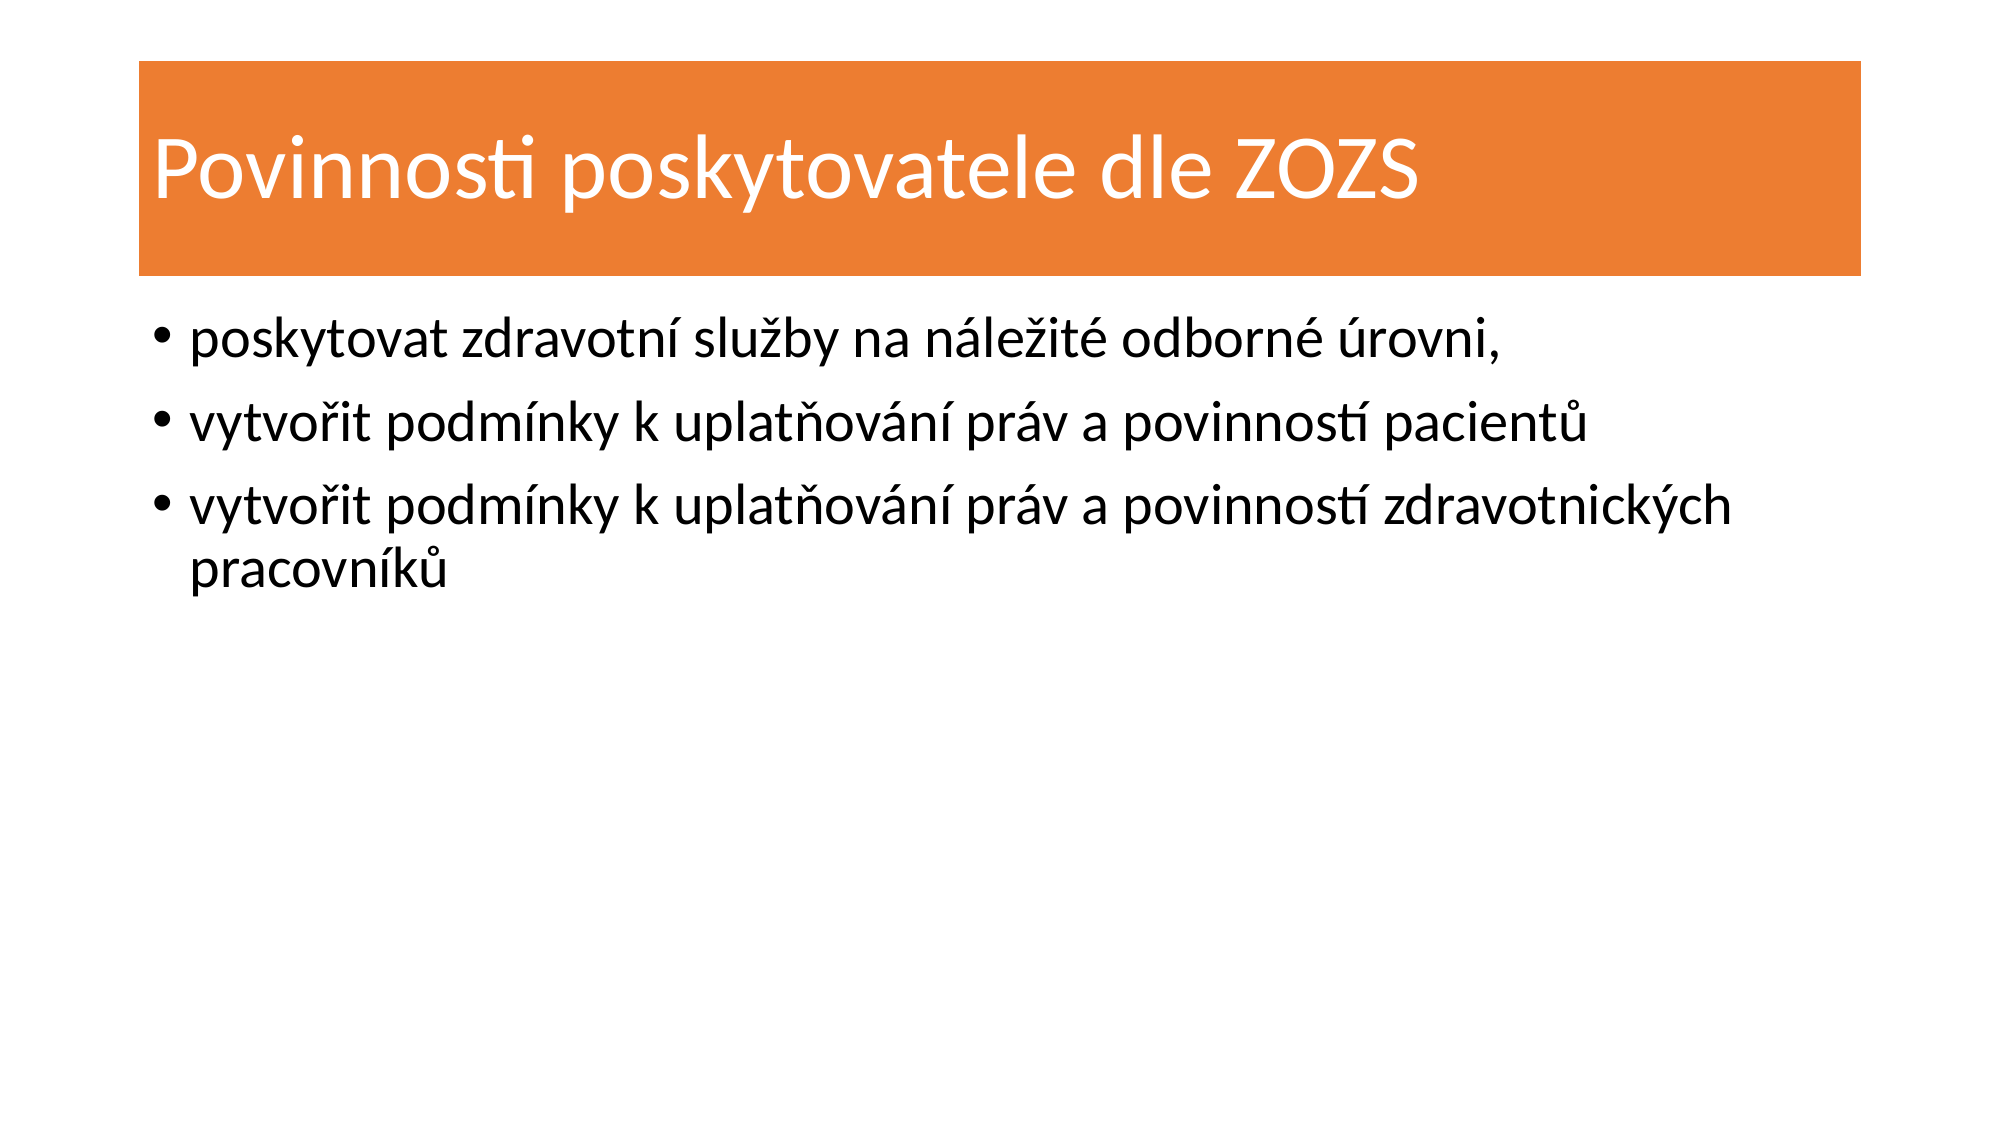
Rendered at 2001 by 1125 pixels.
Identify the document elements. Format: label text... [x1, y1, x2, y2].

title Povinnosti poskytovatele dle ZOZS [136, 58, 1864, 279]
list poskytovat zdravotní služby na náležité odborné úrovni, vytvořit podmínky k uplatňování práv a povinností pacientů vytvořit podmínky k uplatňování práv a povinností zdravotnických pracovníků [137, 299, 1863, 1014]
